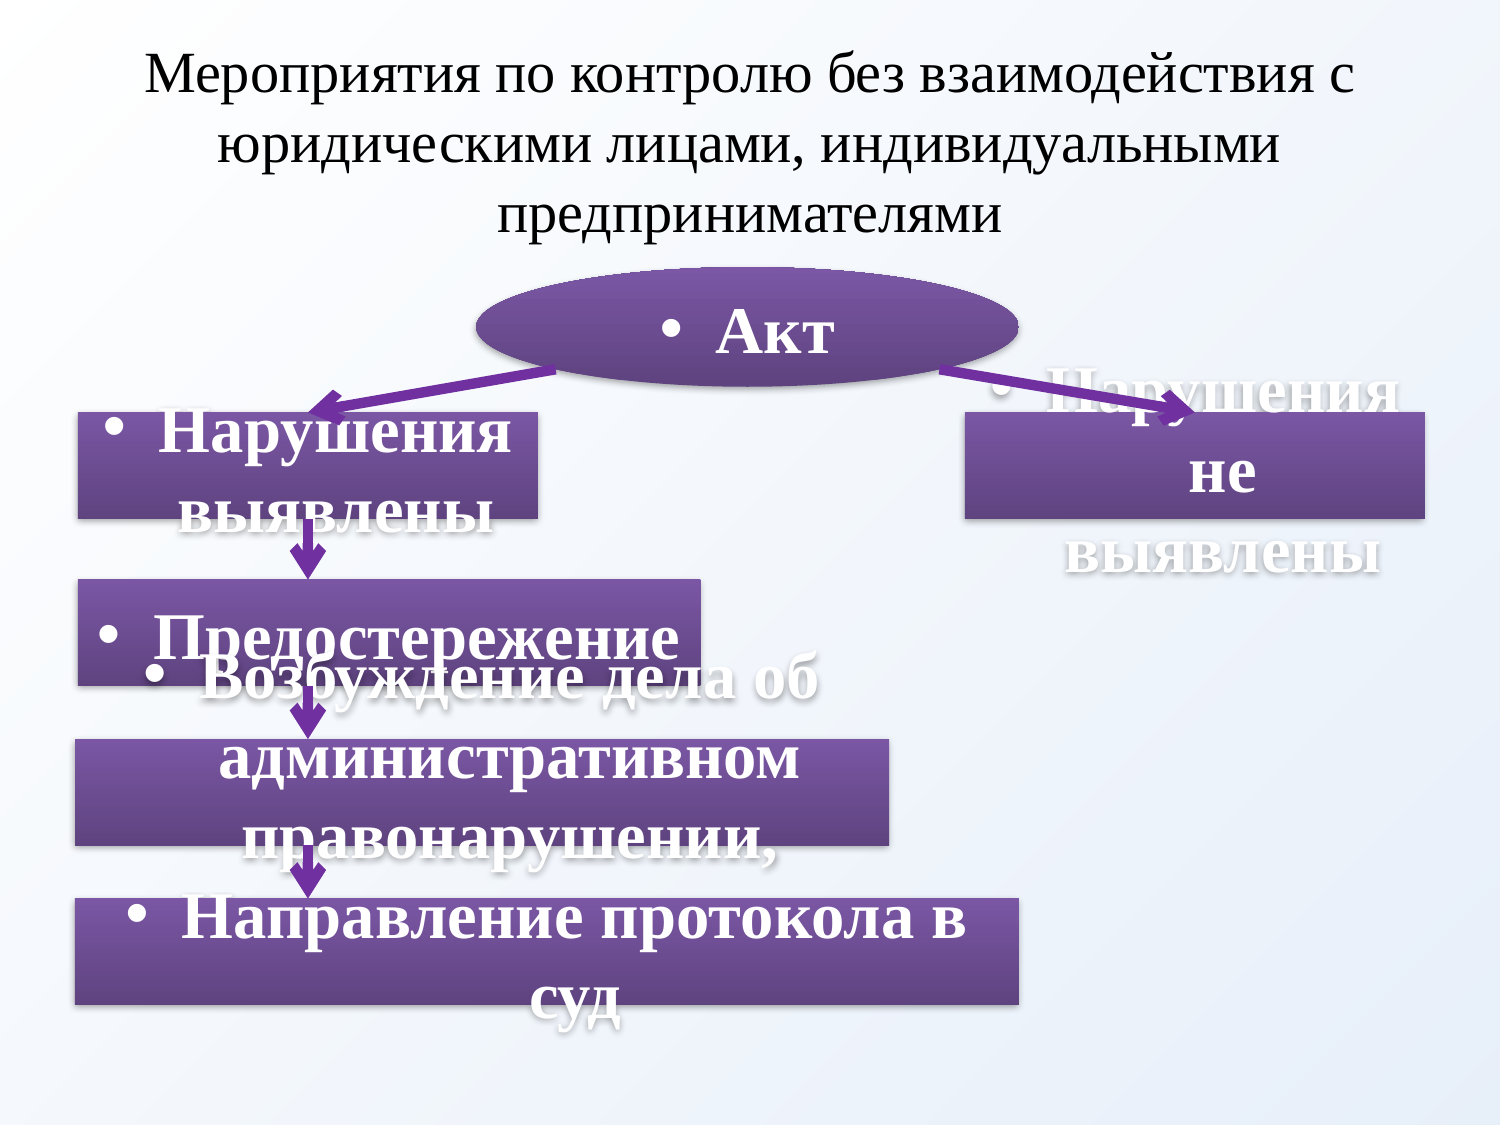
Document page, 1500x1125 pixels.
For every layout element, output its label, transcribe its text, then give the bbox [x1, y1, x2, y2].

title Мероприятия по контролю без взаимодействия с юридическими лицами, индивидуальными предпринимателями [75, 45, 1425, 233]
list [74, 266, 1426, 1006]
